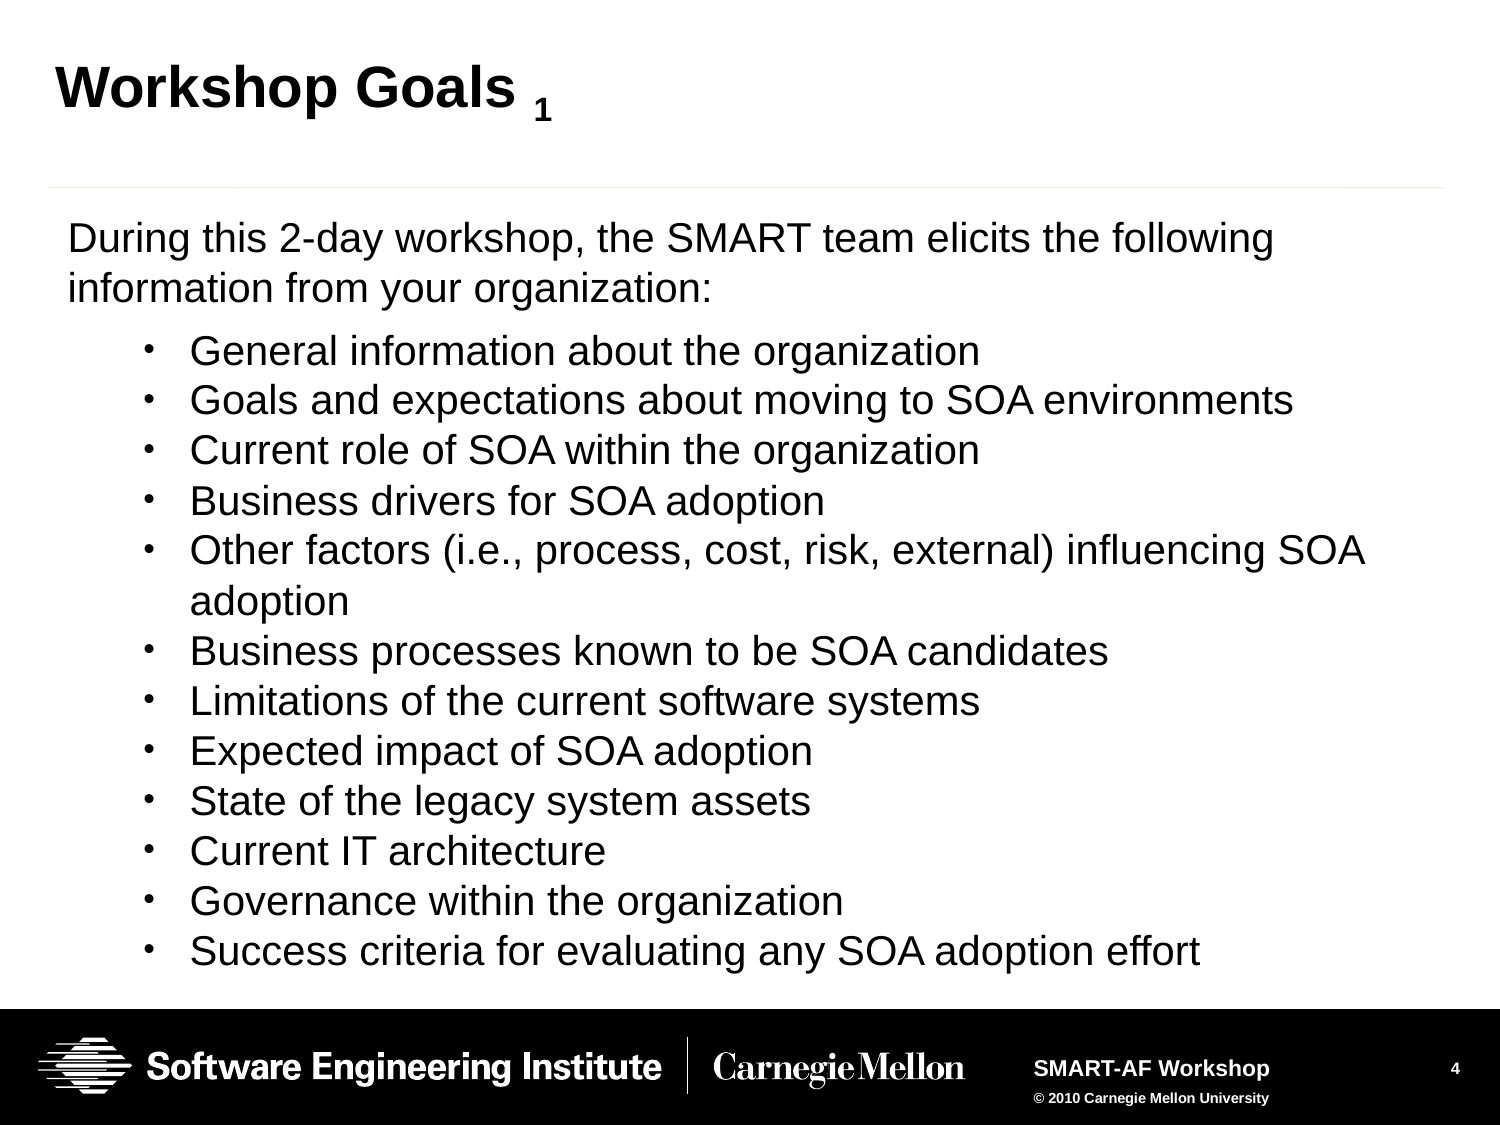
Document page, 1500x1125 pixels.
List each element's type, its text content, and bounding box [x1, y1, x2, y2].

title Workshop Goals 1 [55, 49, 1451, 114]
text_box During this 2-day workshop, the SMART team elicits the following information from your organization: General information about the organization Goals and expectations about moving to SOA environments Current role of SOA within the organization Business drivers for SOA adoption Other factors (i.e., process, cost, risk, external) influencing SOA adoption Business processes known to be SOA candidates Limitations of the current software systems Expected impact of SOA adoption State of the legacy system assets Current IT architecture Governance within the organization Success criteria for evaluating any SOA adoption effort [52, 203, 1439, 981]
